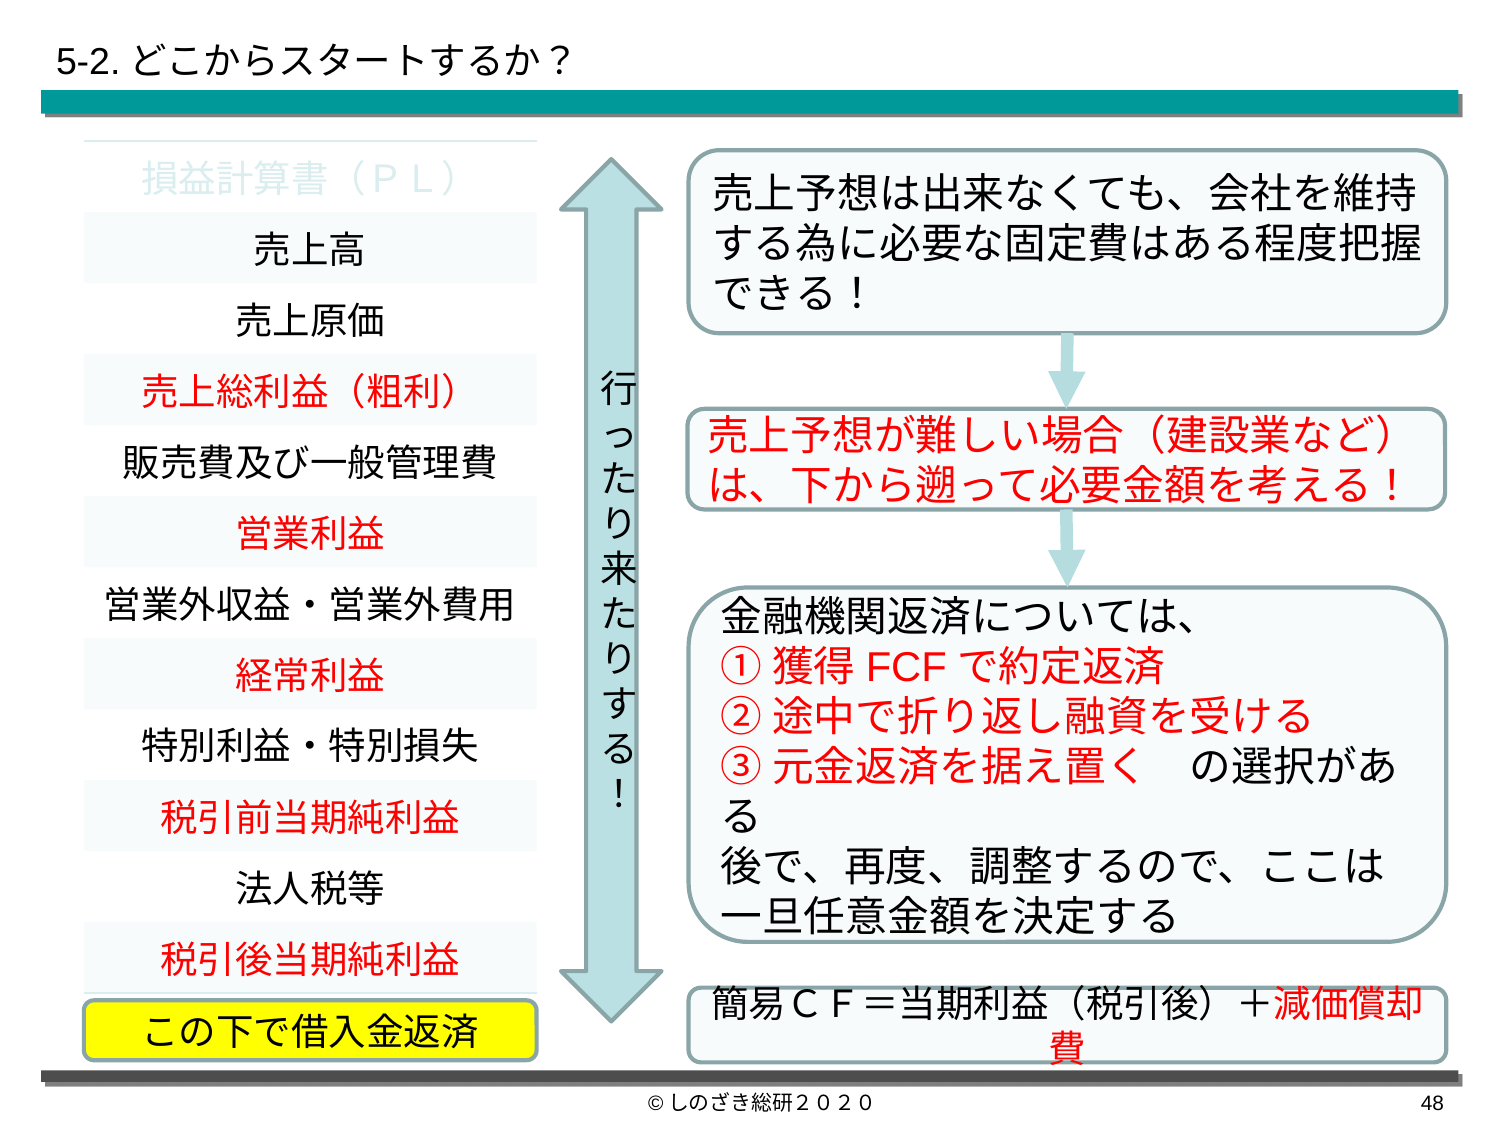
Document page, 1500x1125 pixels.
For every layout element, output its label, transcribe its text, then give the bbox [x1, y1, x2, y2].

table_cell 売上総利益（粗利） [84, 354, 537, 425]
footer ©しのざき総研２０２０ [524, 1082, 1000, 1125]
text_box この下で借入金返済 [81, 998, 539, 1063]
text_box 売上予想が難しい場合（建設業など）は、下から遡って必要金額を考える！ [685, 406, 1448, 512]
table_cell 販売費及び一般管理費 [84, 425, 537, 496]
table_cell 法人税等 [84, 851, 537, 922]
table_cell 営業利益 [84, 496, 537, 567]
table_cell 売上高 [84, 212, 537, 283]
text_box 行ったり来たりする！ [559, 156, 664, 1024]
text_box 金融機関返済については、 ①獲得FCFで約定返済 ②途中で折り返し融資を受ける ③元金返済を据え置く の選択がある 後で、再度、調整するので、ここは一旦任意金額を決定する [686, 585, 1449, 944]
text_box 売上予想は出来なくても、会社を維持する為に必要な固定費はある程度把握できる！ [686, 148, 1449, 336]
table_cell 売上原価 [84, 283, 537, 354]
text_box 5-2.どこからスタートするか？ [41, 29, 793, 90]
slide_number 47 [1108, 1082, 1459, 1125]
table_cell 税引前当期純利益 [84, 780, 537, 851]
text_box 簡易ＣＦ＝当期利益（税引後）＋減価償却費 [686, 985, 1449, 1065]
table_cell 特別利益・特別損失 [84, 709, 537, 780]
table_cell 経常利益 [84, 638, 537, 709]
table_cell 税引後当期純利益 [84, 922, 537, 992]
table_cell 営業外収益・営業外費用 [84, 567, 537, 638]
table_header 損益計算書（ＰＬ） [84, 142, 537, 212]
